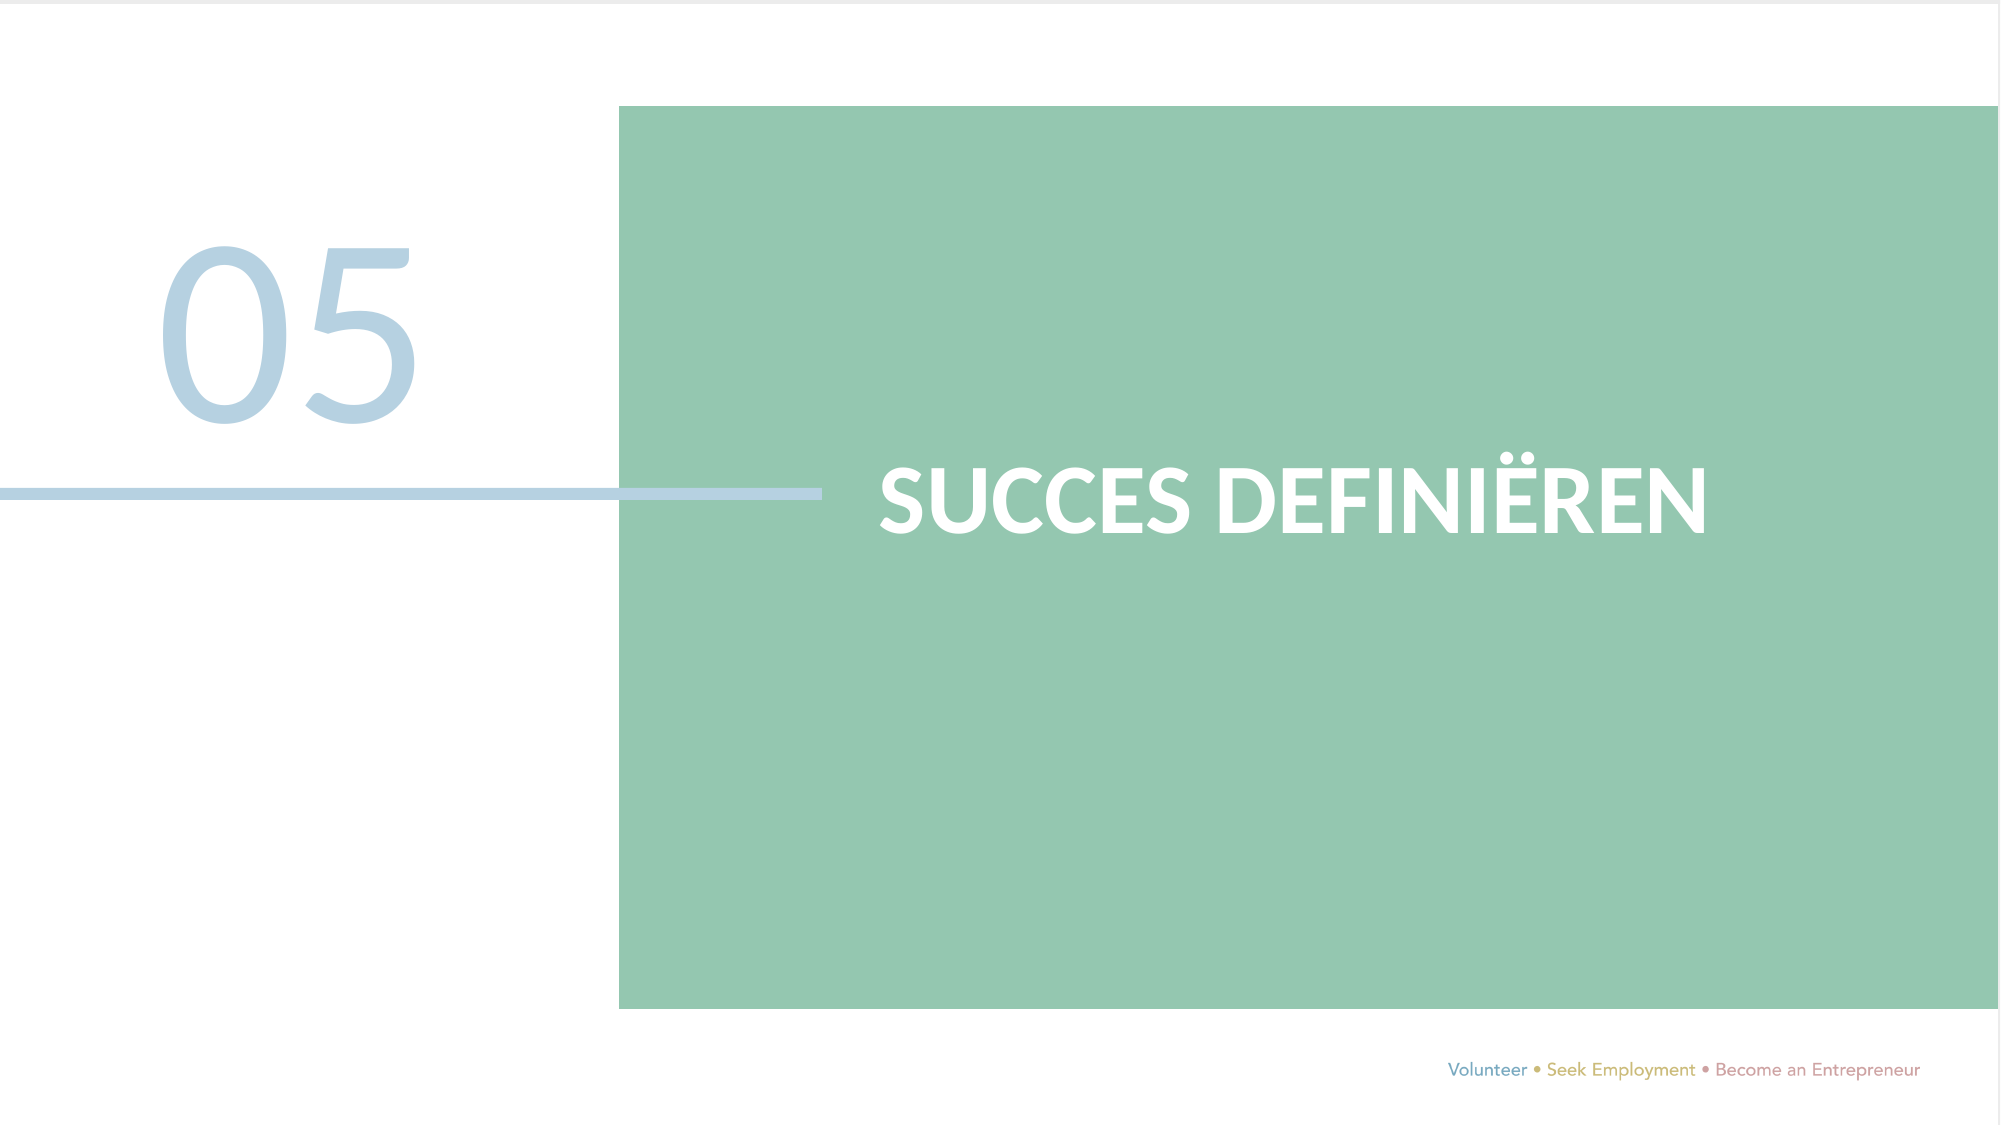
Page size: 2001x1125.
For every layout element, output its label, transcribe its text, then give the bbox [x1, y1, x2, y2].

list 05 [141, 180, 481, 277]
list SUCCES DEFINIËREN [864, 446, 1928, 816]
picture [1418, 1046, 1971, 1103]
